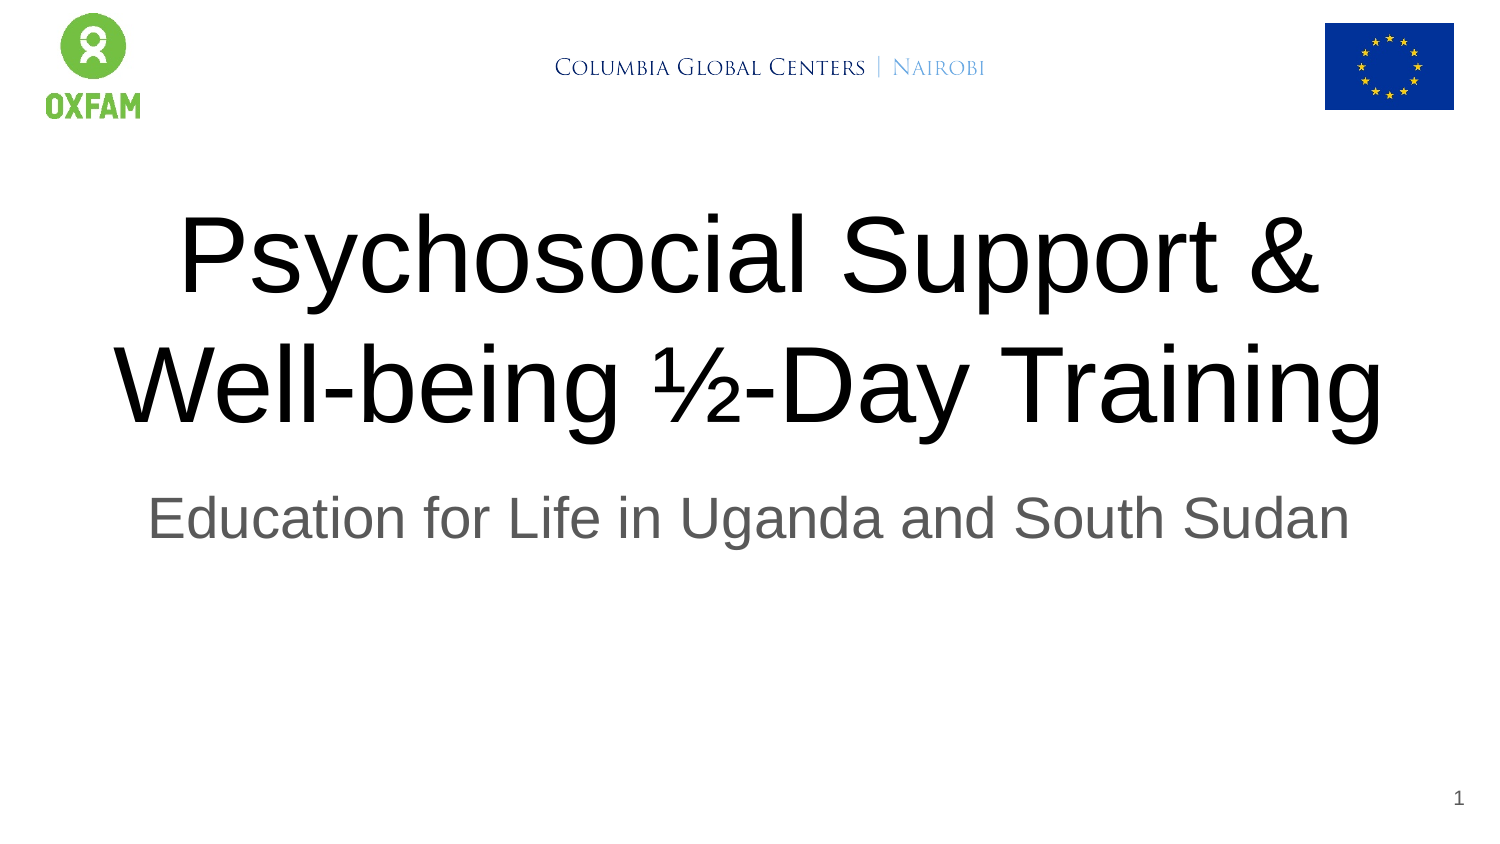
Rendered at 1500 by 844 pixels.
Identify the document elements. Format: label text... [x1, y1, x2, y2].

picture [45, 13, 141, 120]
slide_number 1 [1389, 764, 1480, 830]
picture [530, 27, 1010, 106]
title Psychosocial Support & Well-being ½-Day Training [51, 122, 1449, 459]
subtitle Education for Life in Uganda and South Sudan [51, 464, 1449, 595]
picture [1325, 23, 1455, 110]
